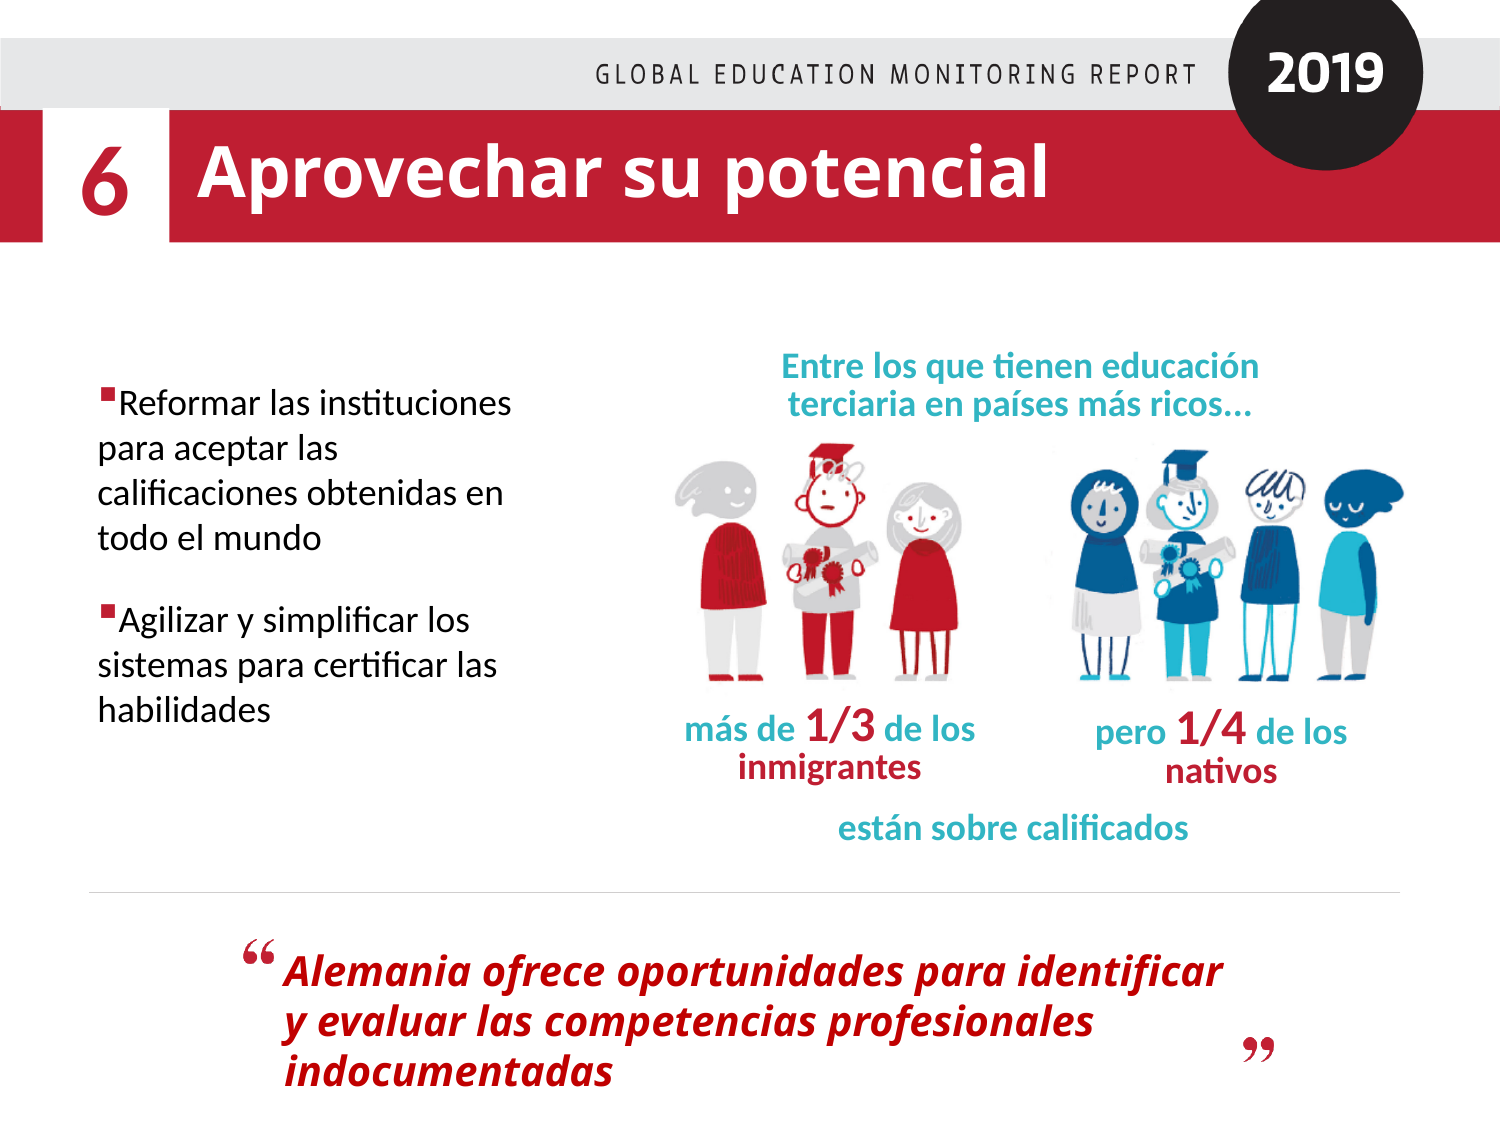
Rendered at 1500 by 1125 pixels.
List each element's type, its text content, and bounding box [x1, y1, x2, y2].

list Reformar las instituciones para aceptar las calificaciones obtenidas en todo el mundo Agilizar y simplificar los sistemas para certificar las habilidades [82, 370, 562, 774]
text_box 6 [42, 108, 168, 243]
picture [665, 437, 1418, 699]
text_box Aprovechar su potencial [182, 129, 1331, 249]
text_box Entre los que tienen educación terciaria en países más ricos... [711, 340, 1331, 432]
picture [0, 0, 1500, 186]
text_box pero 1/4 de los nativos [1040, 699, 1403, 798]
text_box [243, 937, 1274, 1062]
text_box están sobre calificados [716, 795, 1311, 856]
text_box más de 1/3 de los inmigrantes [623, 695, 1037, 795]
